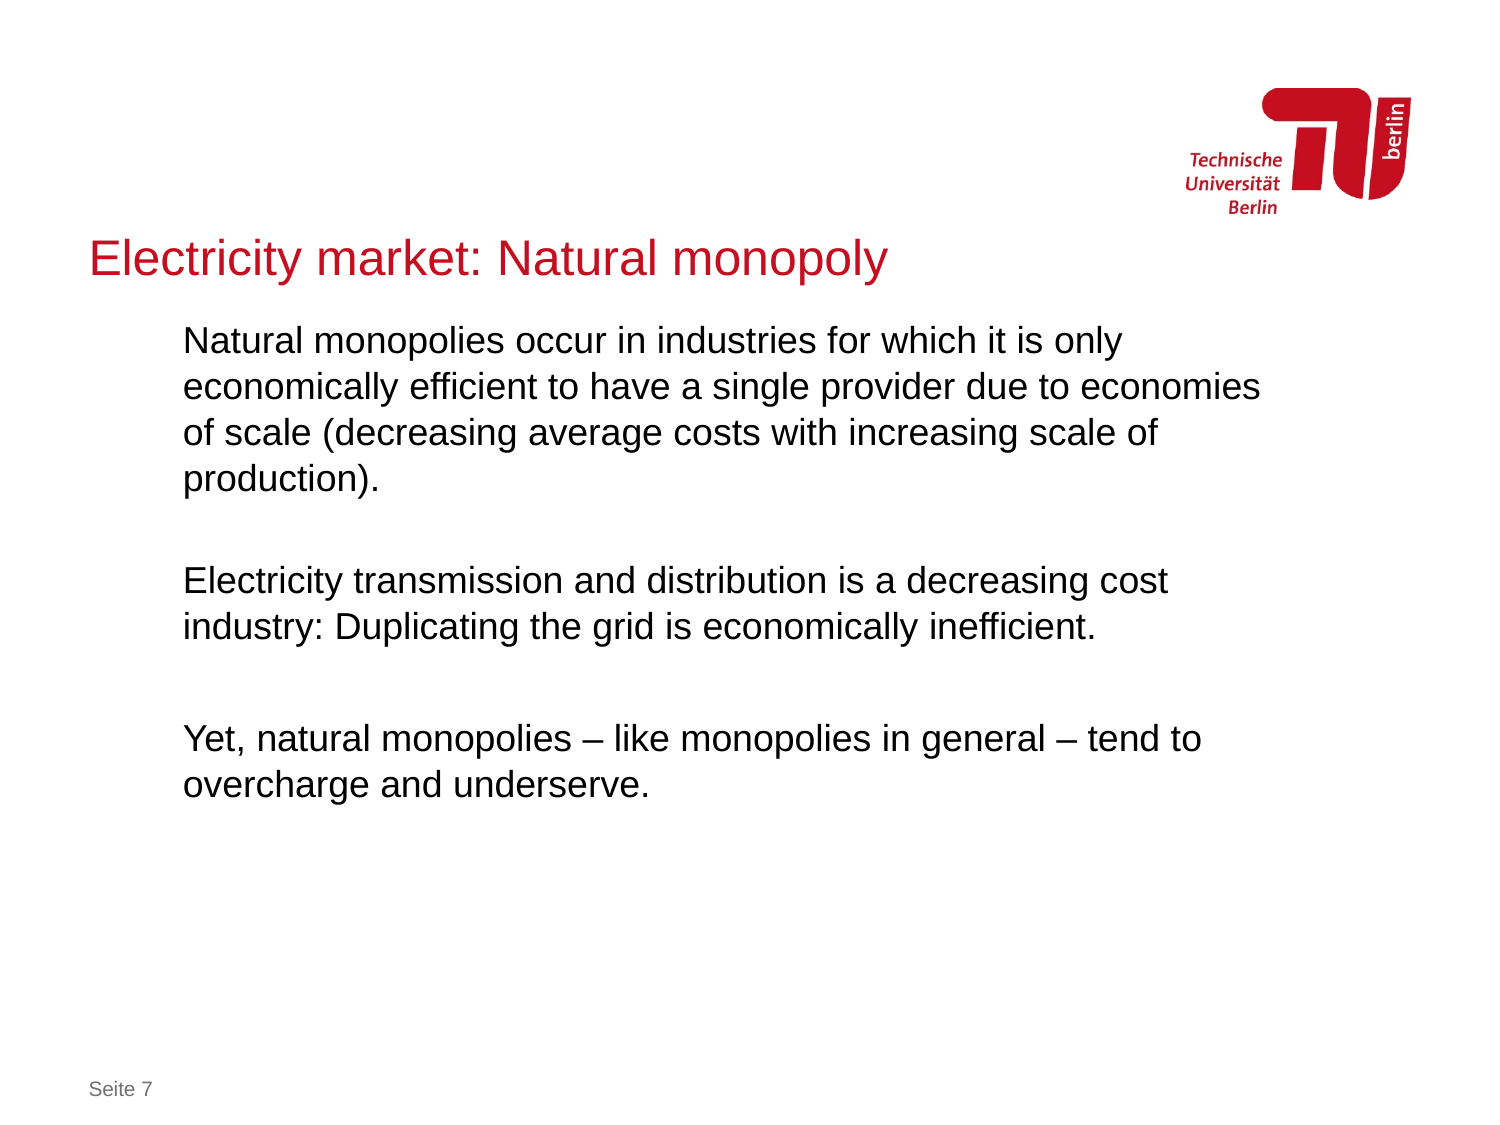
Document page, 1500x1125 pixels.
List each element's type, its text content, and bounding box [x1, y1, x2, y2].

title Electricity market: Natural monopoly [88, 226, 1411, 286]
list Natural monopolies occur in industries for which it is only economically efficient to have a single provider due to economies of scale (decreasing average costs with increasing scale of production). Electricity transmission and distribution is a decreasing cost industry: Duplicating the grid is economically inefficient. Yet, natural monopolies – like monopolies in general – tend to overcharge and underserve. [183, 315, 1294, 983]
picture [1186, 88, 1411, 214]
slide_number Seite 7 [88, 1075, 1176, 1101]
